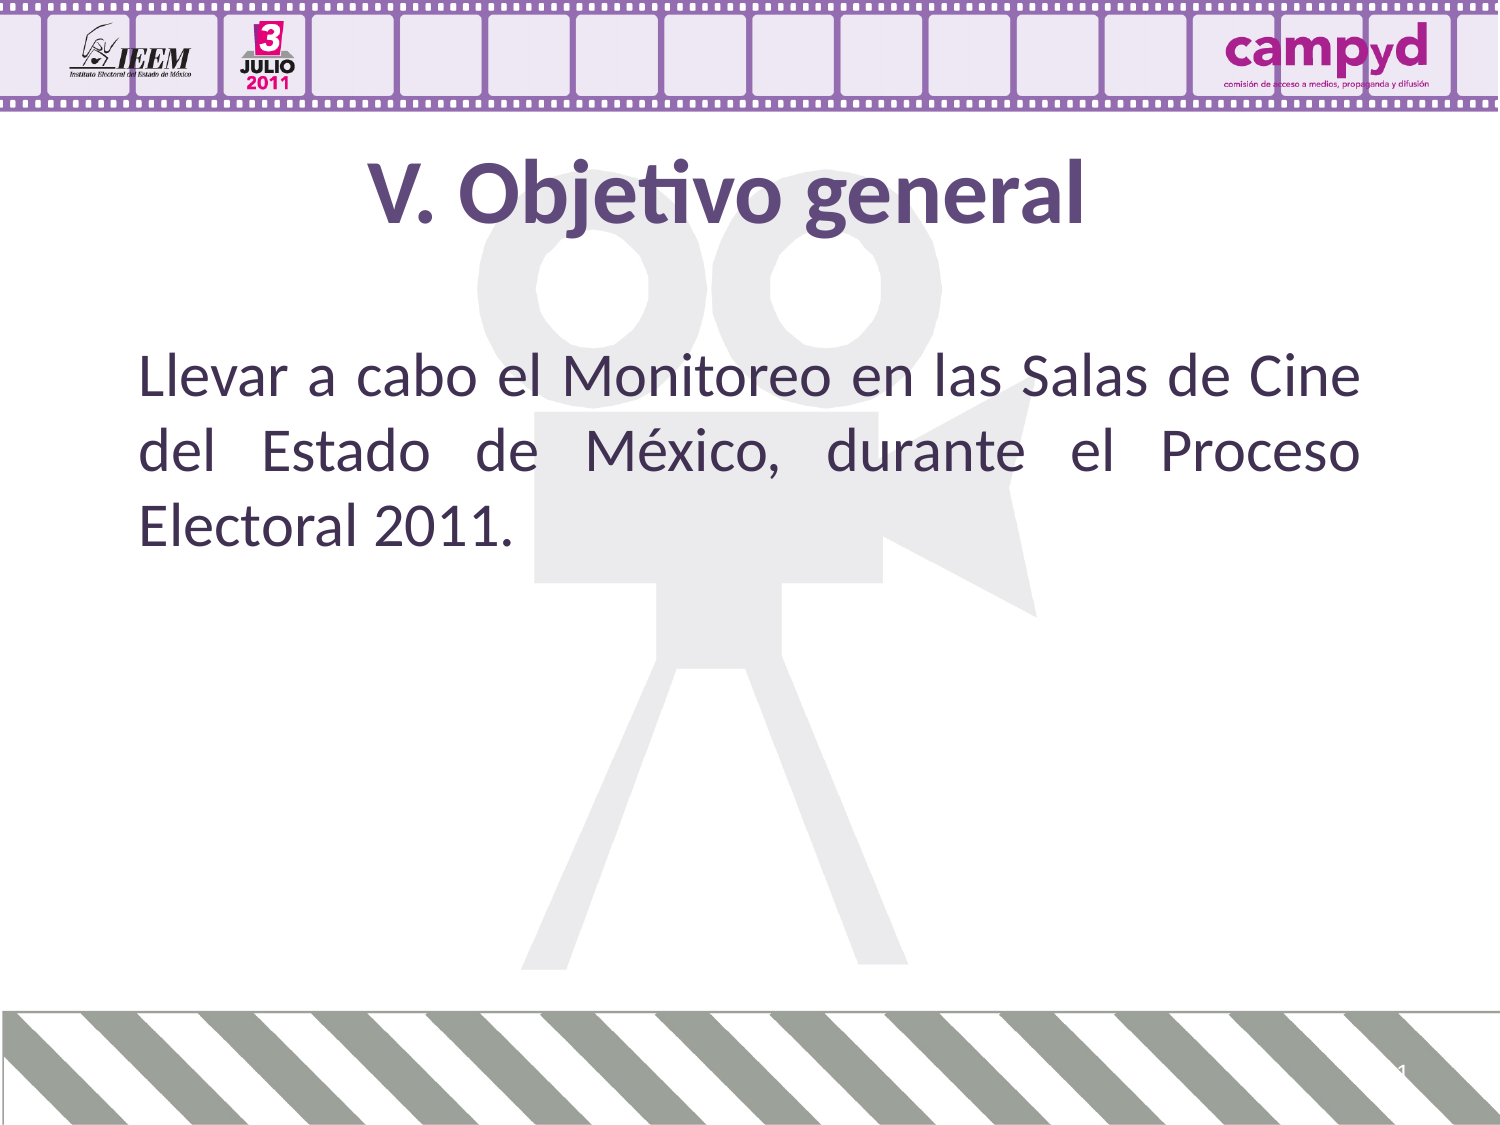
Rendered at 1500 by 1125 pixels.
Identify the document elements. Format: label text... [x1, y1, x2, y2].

slide_number 11 [1074, 1042, 1425, 1103]
list Llevar a cabo el Monitoreo en las Salas de Cine del Estado de México, durante el Proceso Electoral 2011. [123, 326, 1378, 1083]
title V. Objetivo general [63, 93, 1413, 281]
picture [0, 0, 1500, 1125]
